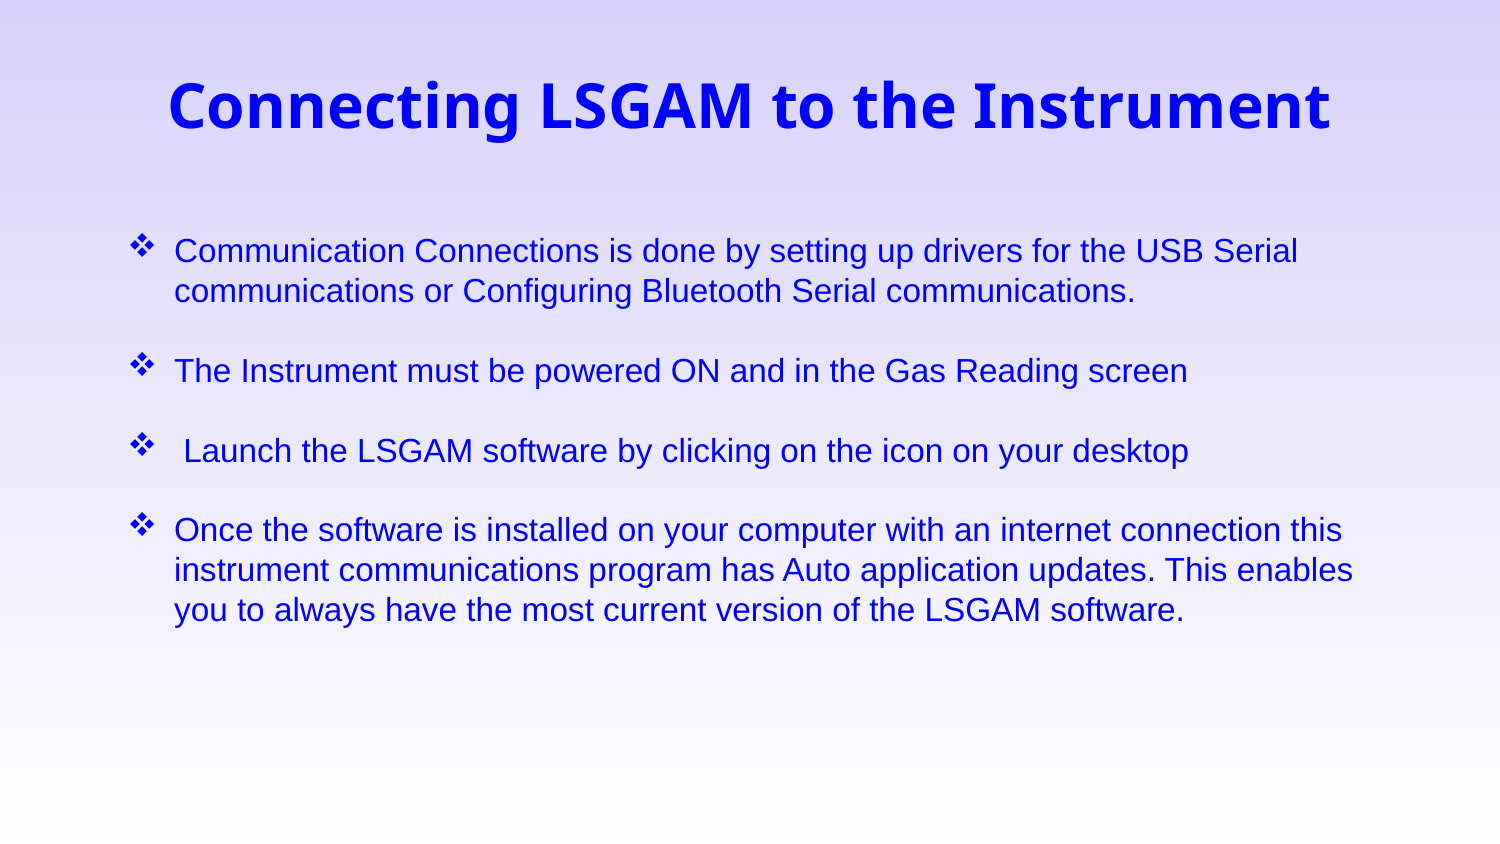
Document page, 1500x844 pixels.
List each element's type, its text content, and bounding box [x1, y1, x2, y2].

title Connecting LSGAM to the Instrument [75, 33, 1425, 175]
text_box Communication Connections is done by setting up drivers for the USB Serial communications or Configuring Bluetooth Serial communications. The Instrument must be powered ON and in the Gas Reading screen Launch the LSGAM software by clicking on the icon on your desktop Once the software is installed on your computer with an internet connection this instrument communications program has Auto application updates. This enables you to always have the most current version of the LSGAM software. [112, 221, 1413, 636]
text_box [99, 172, 1288, 398]
